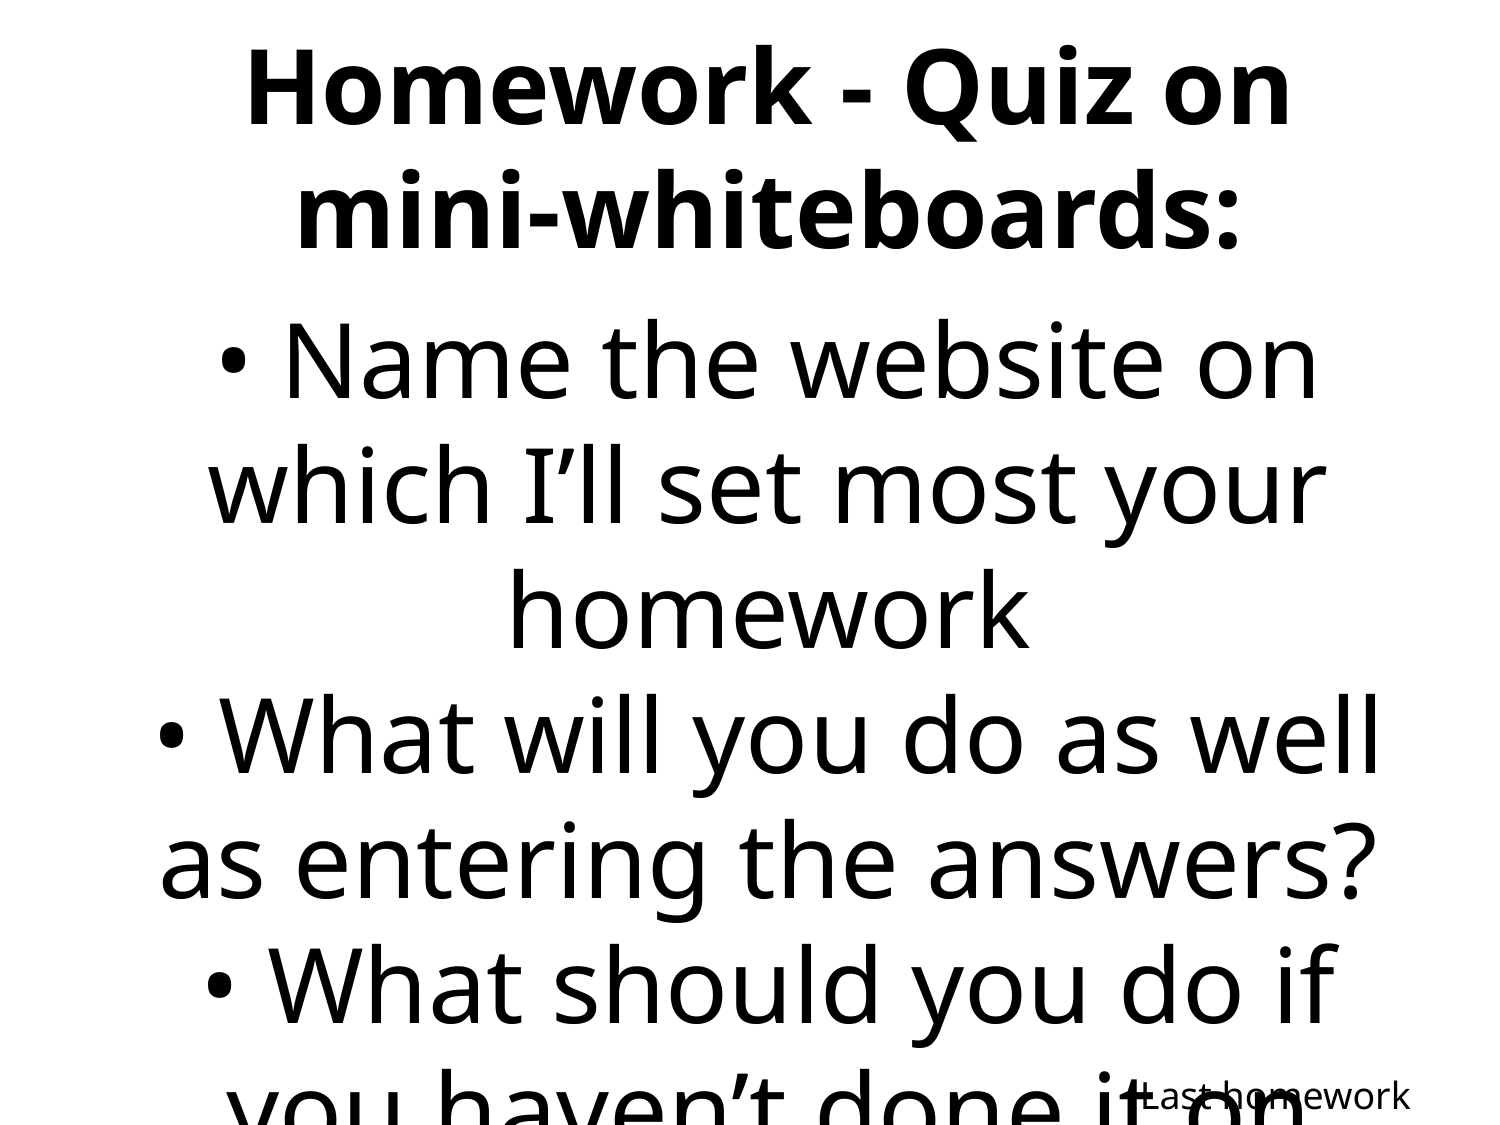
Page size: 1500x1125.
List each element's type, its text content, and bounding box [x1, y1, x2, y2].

text_box Last homework slide [1124, 1064, 1500, 1125]
text_box Homework - Quiz on mini-whiteboards: • Name the website on which I’ll set most your homework • What will you do as well as entering the answers? • What should you do if you haven’t done it on time? [99, 12, 1438, 1125]
